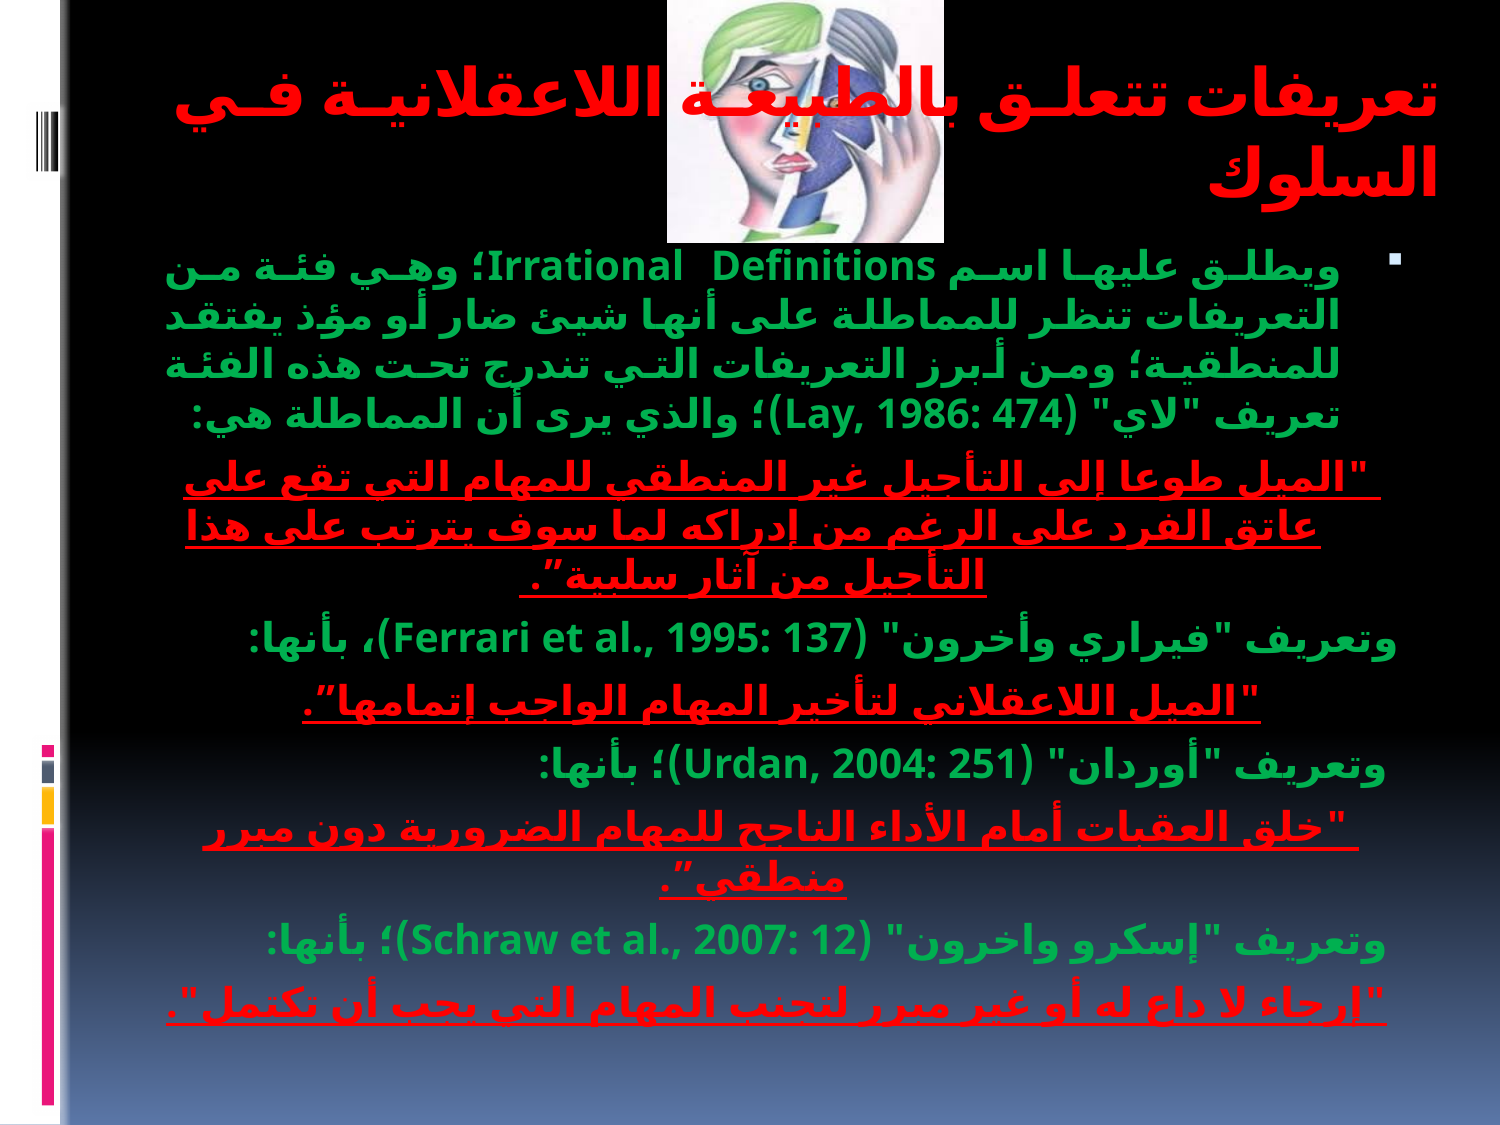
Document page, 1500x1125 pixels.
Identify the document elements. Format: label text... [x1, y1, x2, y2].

title تعريفات تتعلق بالطبيعة اللاعقلانية في السلوك [159, 42, 657, 209]
title تعريفات تتعلق بالطبيعة اللاعقلانية في السلوك [953, 42, 1457, 209]
picture [666, 0, 944, 243]
list ويطلق عليها اسم Irrational Definitions؛ وهي فئة من التعريفات تنظر للمماطلة على أنها شيئ ضار أو مؤذ يفتقد للمنطقية؛ ومن أبرز التعريفات التي تندرج تحت هذه الفئة تعريف "لاي" (Lay, 1986: 474)؛ والذي يرى أن المماطلة هي: "الميل طوعا إلى التأجيل غير المنطقي للمهام التي تقع على عاتق الفرد على الرغم من إدراكه لما سوف يترتب على هذا التأجيل من آثار سلبية”. وتعريف "فيراري وأخرون" (Ferrari et al., 1995: 137)، بأنها: "الميل اللاعقلاني لتأخير المهام الواجب إتمامها”. وتعريف "أوردان" (Urdan, 2004: 251)؛ بأنها: "خلق العقبات أمام الأداء الناجح للمهام الضرورية دون مبرر منطقي”. وتعريف "إسكرو واخرون" (Schraw et al., 2007: 12)؛ بأنها: "إرجاء لا داع له أو غير مبرر لتجنب المهام التي يجب أن تكتمل". [150, 231, 1425, 1043]
